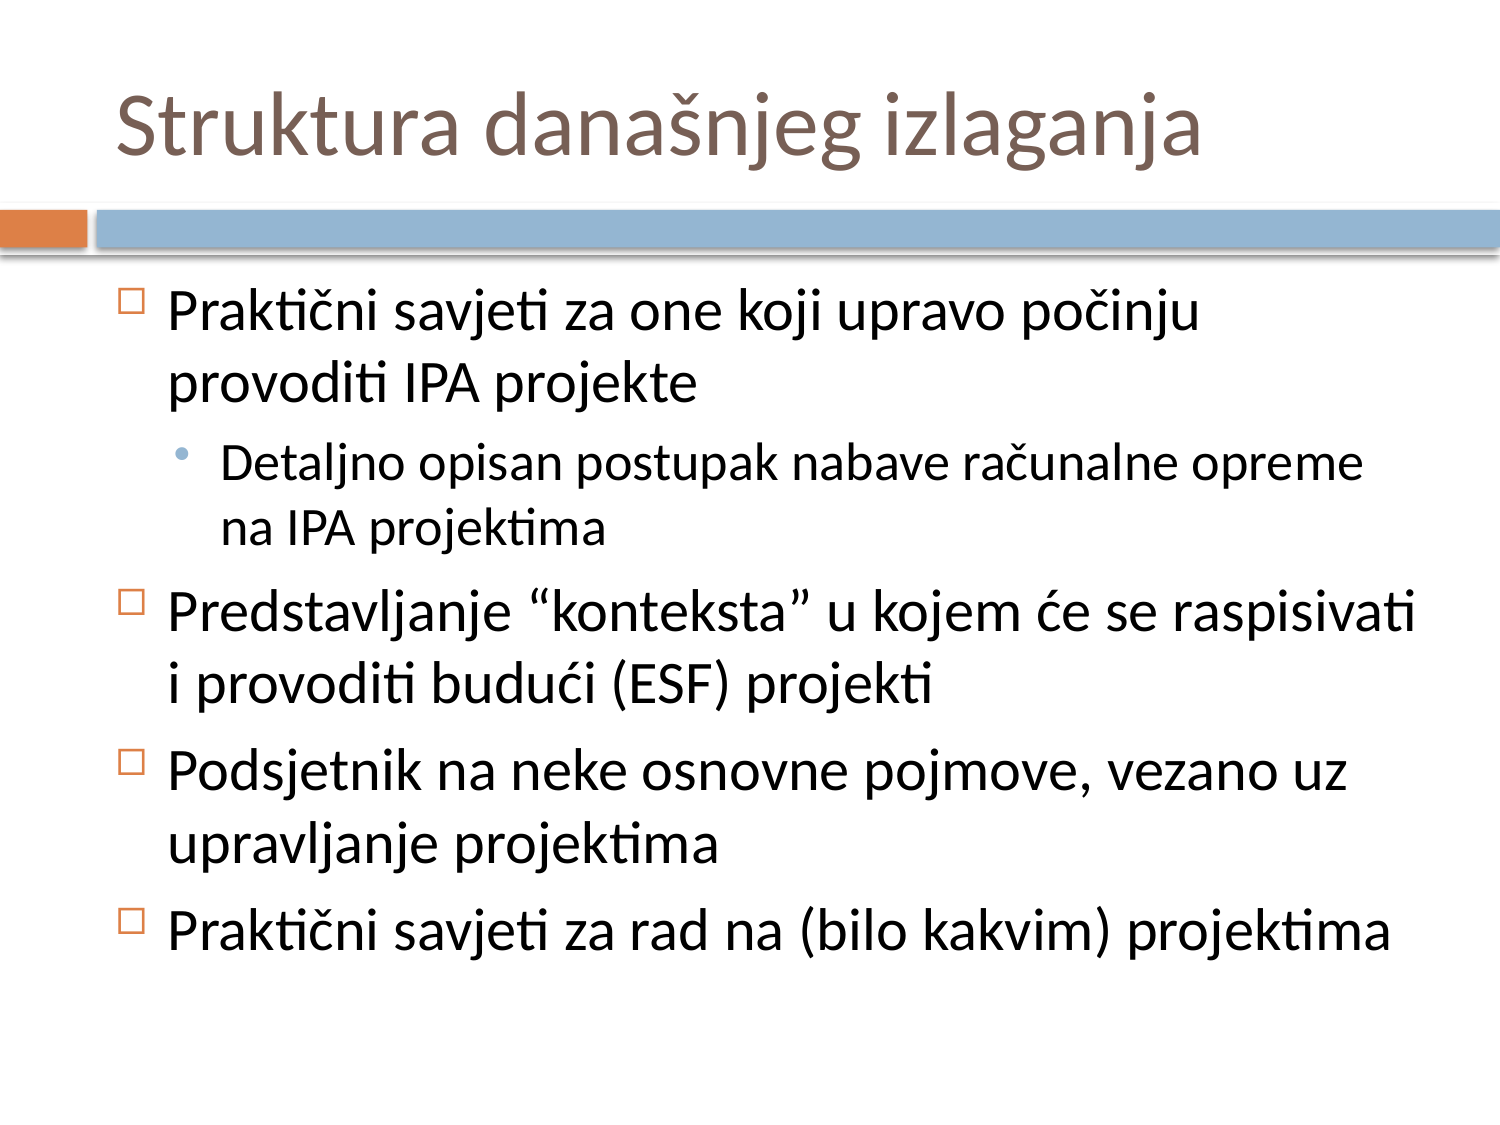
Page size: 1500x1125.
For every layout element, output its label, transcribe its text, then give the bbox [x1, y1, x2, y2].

title Struktura današnjeg izlaganja [100, 37, 1439, 201]
list Praktični savjeti za one koji upravo počinju provoditi IPA projekte Detaljno opisan postupak nabave računalne opreme na IPA projektima Predstavljanje “konteksta” u kojem će se raspisivati i provoditi budući (ESF) projekti Podsjetnik na neke osnovne pojmove, vezano uz upravljanje projektima Praktični savjeti za rad na (bilo kakvim) projektima [100, 262, 1439, 1001]
